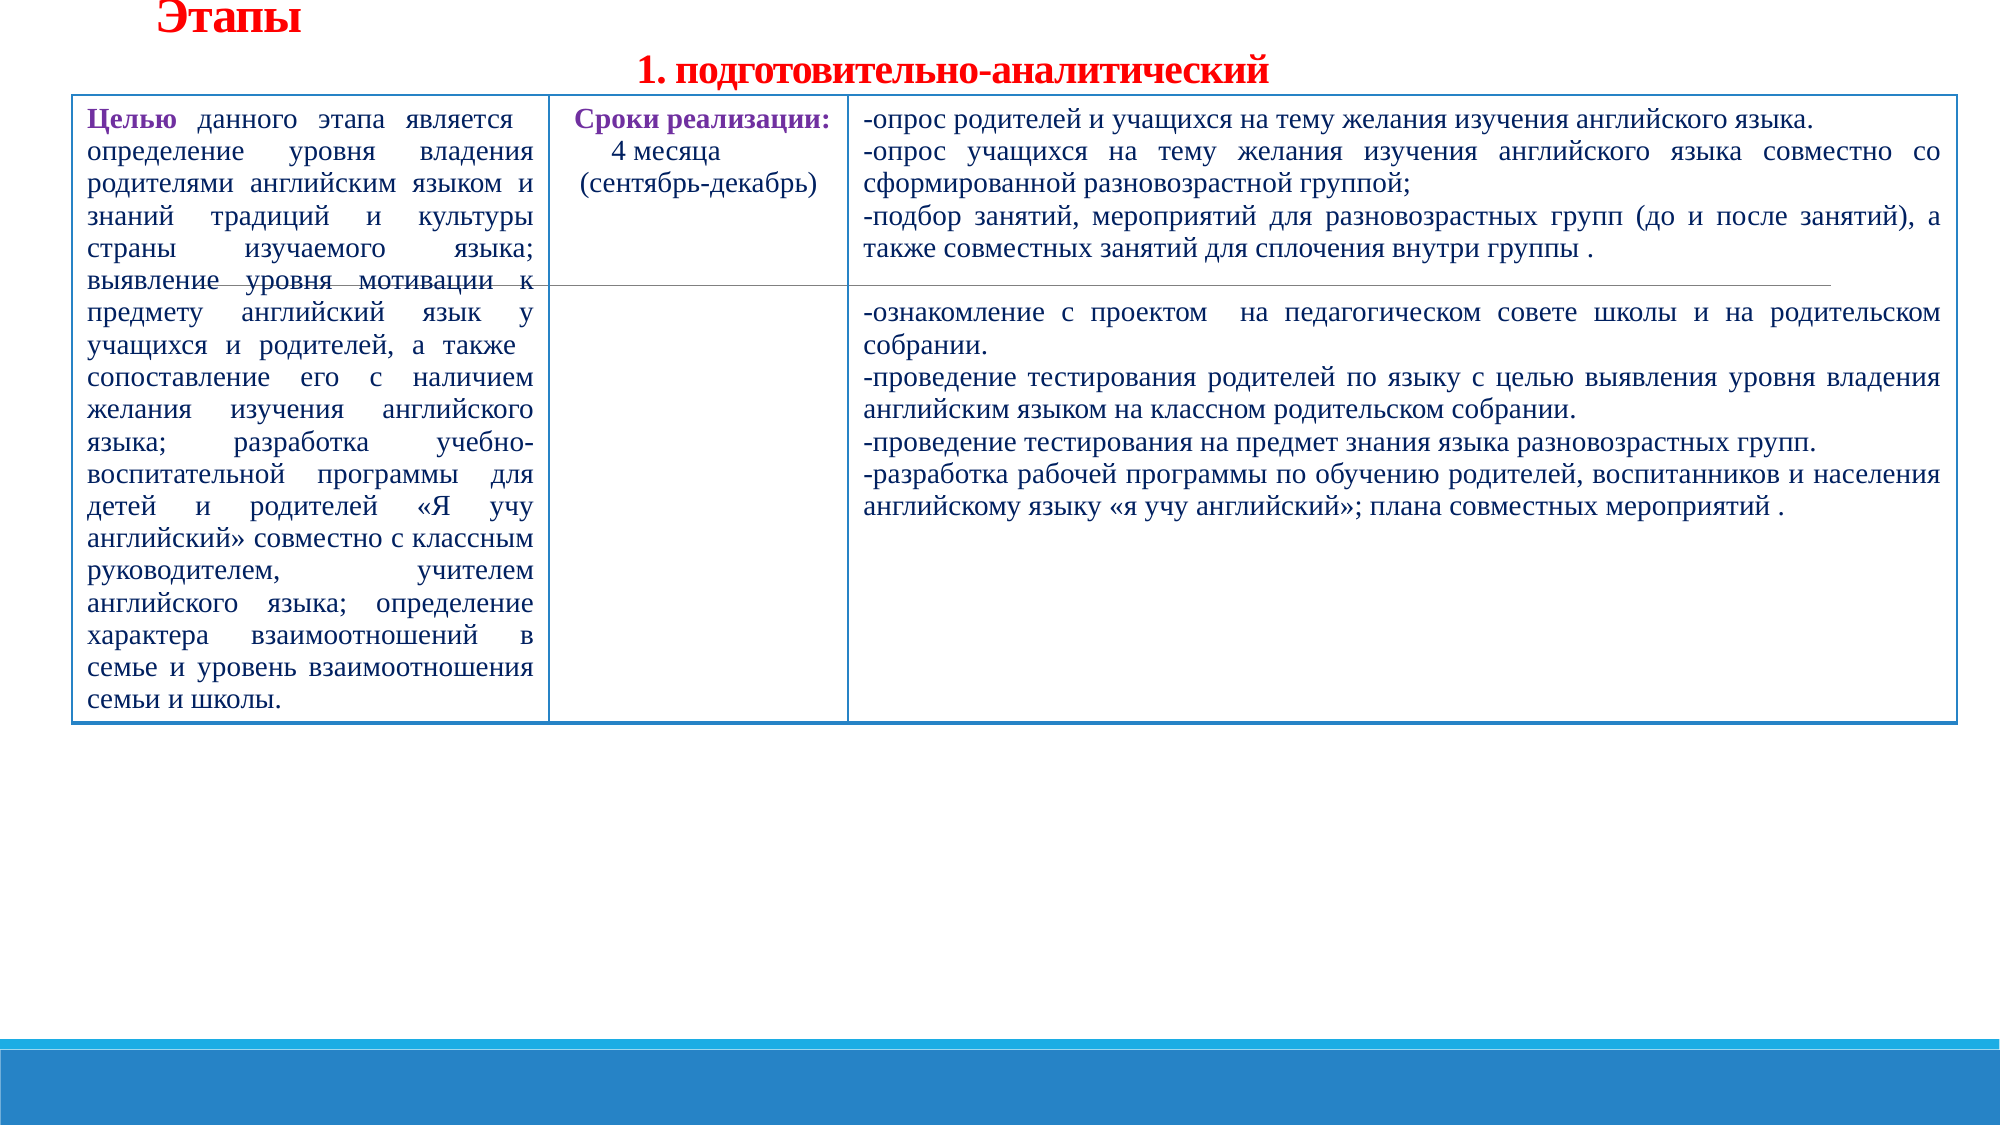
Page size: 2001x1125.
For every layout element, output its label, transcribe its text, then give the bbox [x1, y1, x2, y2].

table_header Сроки реализации: 4 месяца (сентябрь-декабрь) [550, 96, 847, 721]
table_header Целью данного этапа является определение уровня владения родителями английским языком и знаний традиций и культуры страны изучаемого языка; выявление уровня мотивации к предмету английский язык у учащихся и родителей, а также сопоставление его с наличием желания изучения английского языка; разработка учебно-воспитательной программы для детей и родителей «Я учу английский» совместно с классным руководителем, учителем английского языка; определение характера взаимоотношений в семье и уровень взаимоотношения семьи и школы. [73, 96, 548, 721]
table_header -опрос родителей и учащихся на тему желания изучения английского языка. -опрос учащихся на тему желания изучения английского языка совместно со сформированной разновозрастной группой; -подбор занятий, мероприятий для разновозрастных групп (до и после занятий), а также совместных занятий для сплочения внутри группы . -ознакомление с проектом на педагогическом совете школы и на родительском собрании. -проведение тестирования родителей по языку с целью выявления уровня владения английским языком на классном родительском собрании. -проведение тестирования на предмет знания языка разновозрастных групп. -разработка рабочей программы по обучению родителей, воспитанников и населения английскому языку «я учу английский»; плана совместных мероприятий . проведения мероприятий в виде пожертвования [849, 96, 1956, 721]
title Этапы 1. подготовительно-аналитический [140, 30, 1791, 94]
